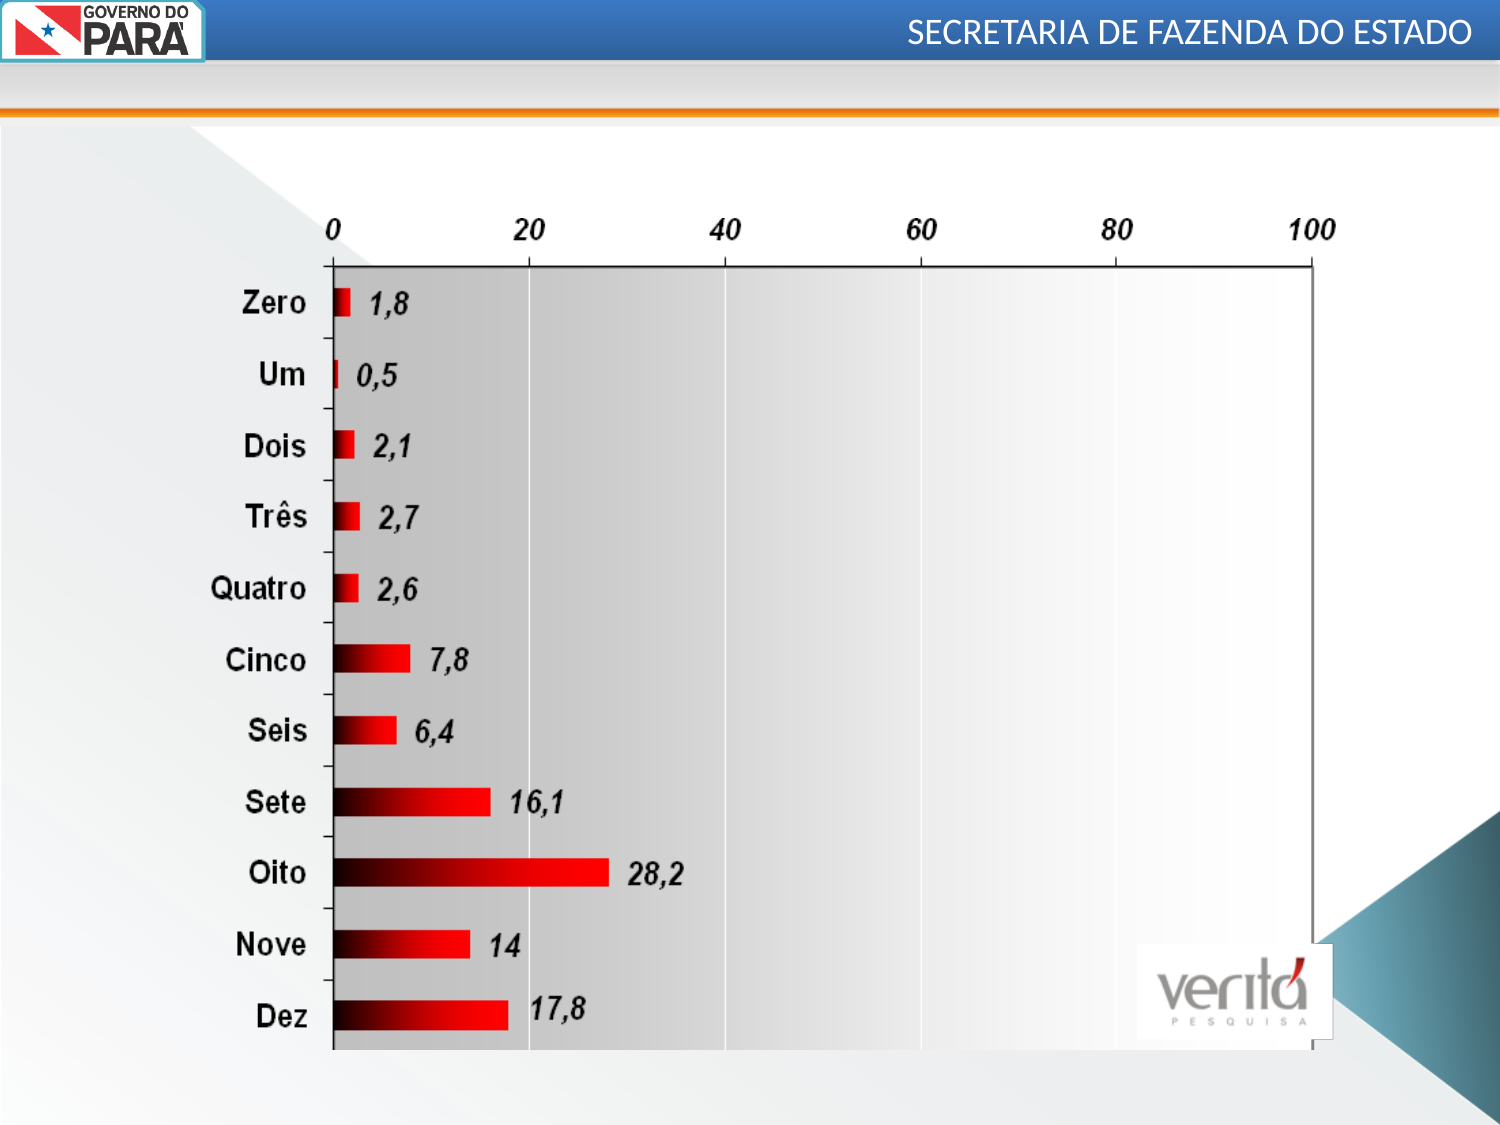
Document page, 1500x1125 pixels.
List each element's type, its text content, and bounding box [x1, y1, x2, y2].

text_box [0, 0, 204, 61]
text_box SECRETARIA DE FAZENDA DO ESTADO [205, 0, 1500, 60]
picture [0, 60, 1500, 1125]
